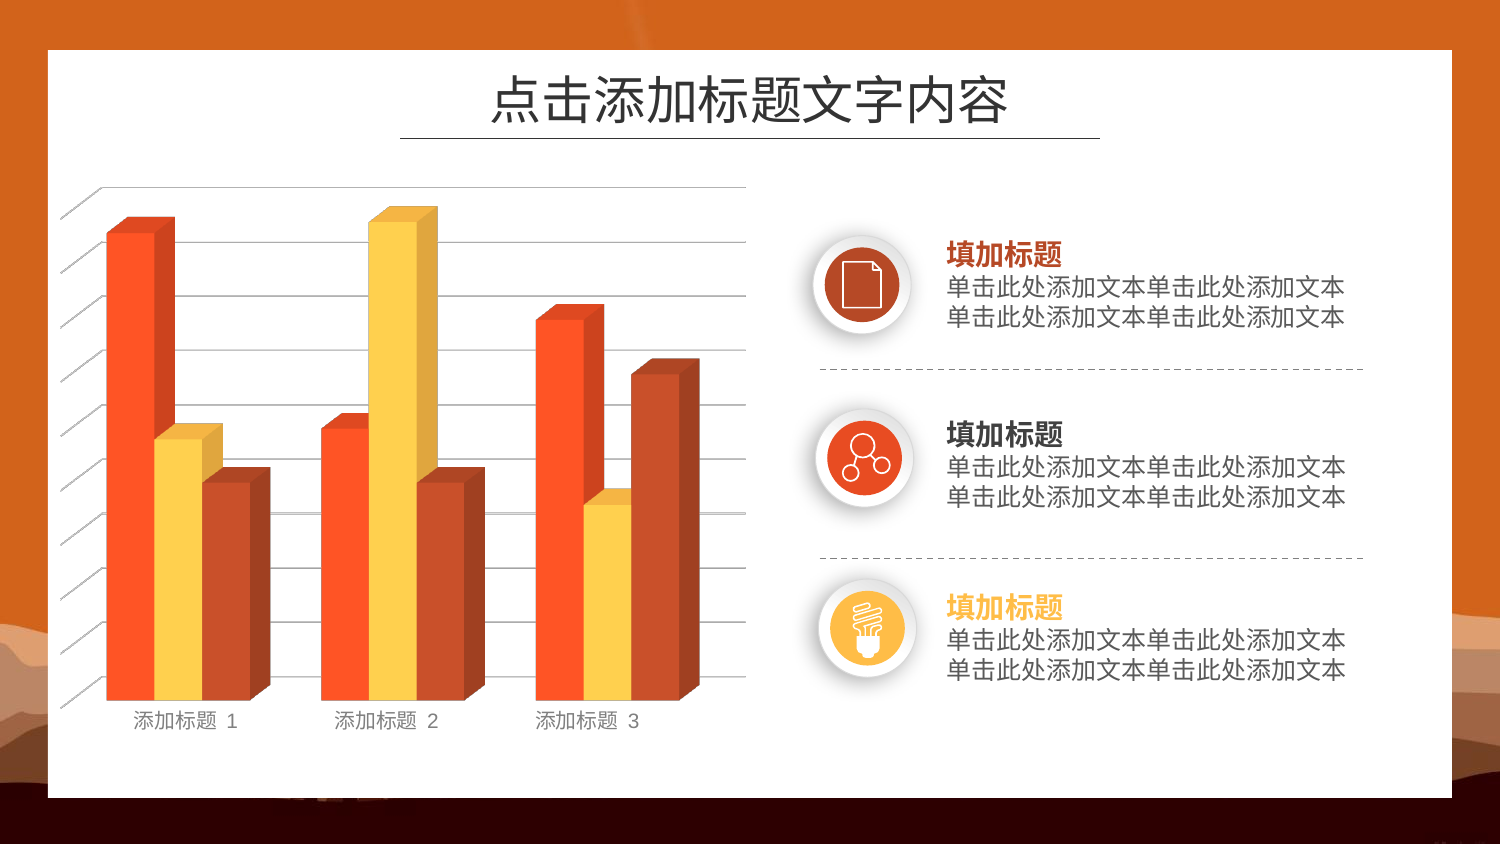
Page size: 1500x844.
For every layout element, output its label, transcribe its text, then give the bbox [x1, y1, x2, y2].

picture [0, 0, 1500, 844]
text_box 填加标题 单击此处添加文本单击此处添加文本 单击此处添加文本单击此处添加文本 [931, 408, 1388, 519]
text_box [812, 235, 912, 334]
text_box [818, 579, 917, 678]
text_box 添加标题 1 [113, 719, 258, 741]
text_box 填加标题 单击此处添加文本单击此处添加文本 单击此处添加文本单击此处添加文本 [931, 582, 1388, 692]
text_box 添加标题 3 [515, 719, 660, 741]
text_box 填加标题 单击此处添加文本单击此处添加文本 单击此处添加文本单击此处添加文本 [931, 229, 1388, 339]
text_box 点击添加标题文字内容 [472, 60, 1028, 138]
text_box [815, 408, 914, 508]
text_box 添加标题 2 [314, 719, 459, 741]
chart [39, 176, 766, 719]
